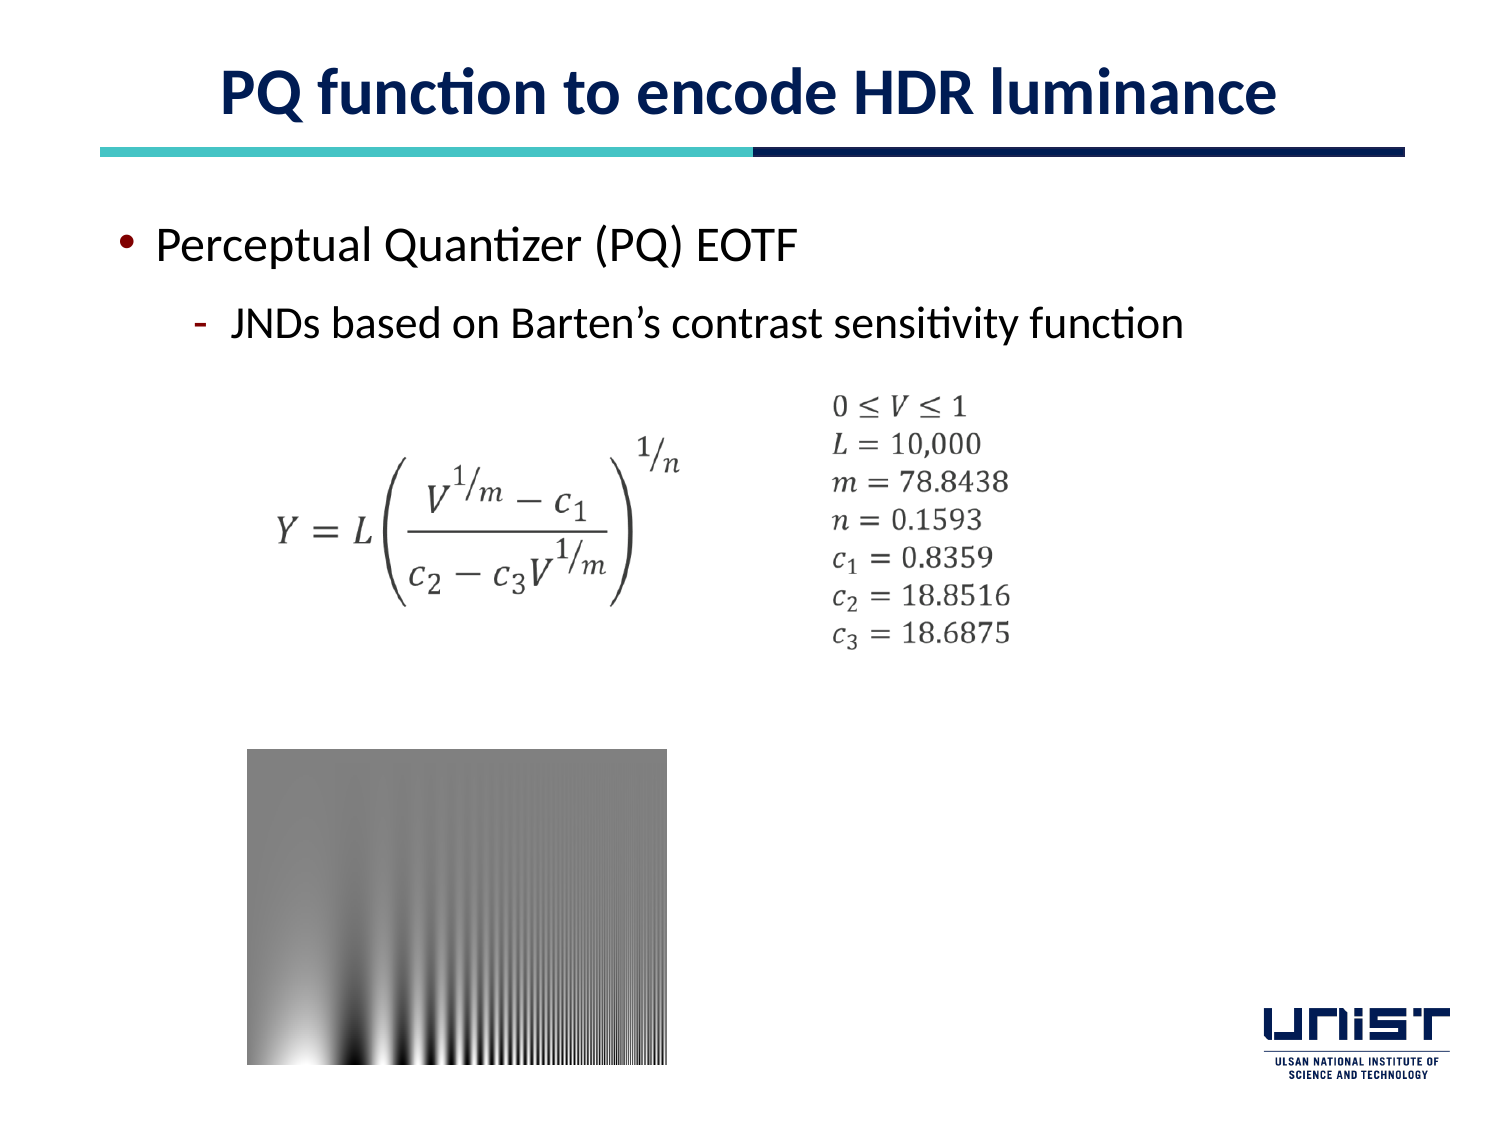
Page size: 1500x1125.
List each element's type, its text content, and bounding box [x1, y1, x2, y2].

picture [247, 749, 668, 1065]
title PQ function to encode HDR luminance [103, 24, 1397, 147]
title PQ function to encode HDR luminance [103, 157, 1397, 163]
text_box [100, 148, 1404, 156]
picture [1261, 1003, 1454, 1082]
picture [226, 367, 1054, 660]
list Perceptual Quantizer (PQ) EOTF JNDs based on Barten’s contrast sensitivity function [103, 191, 1397, 1040]
